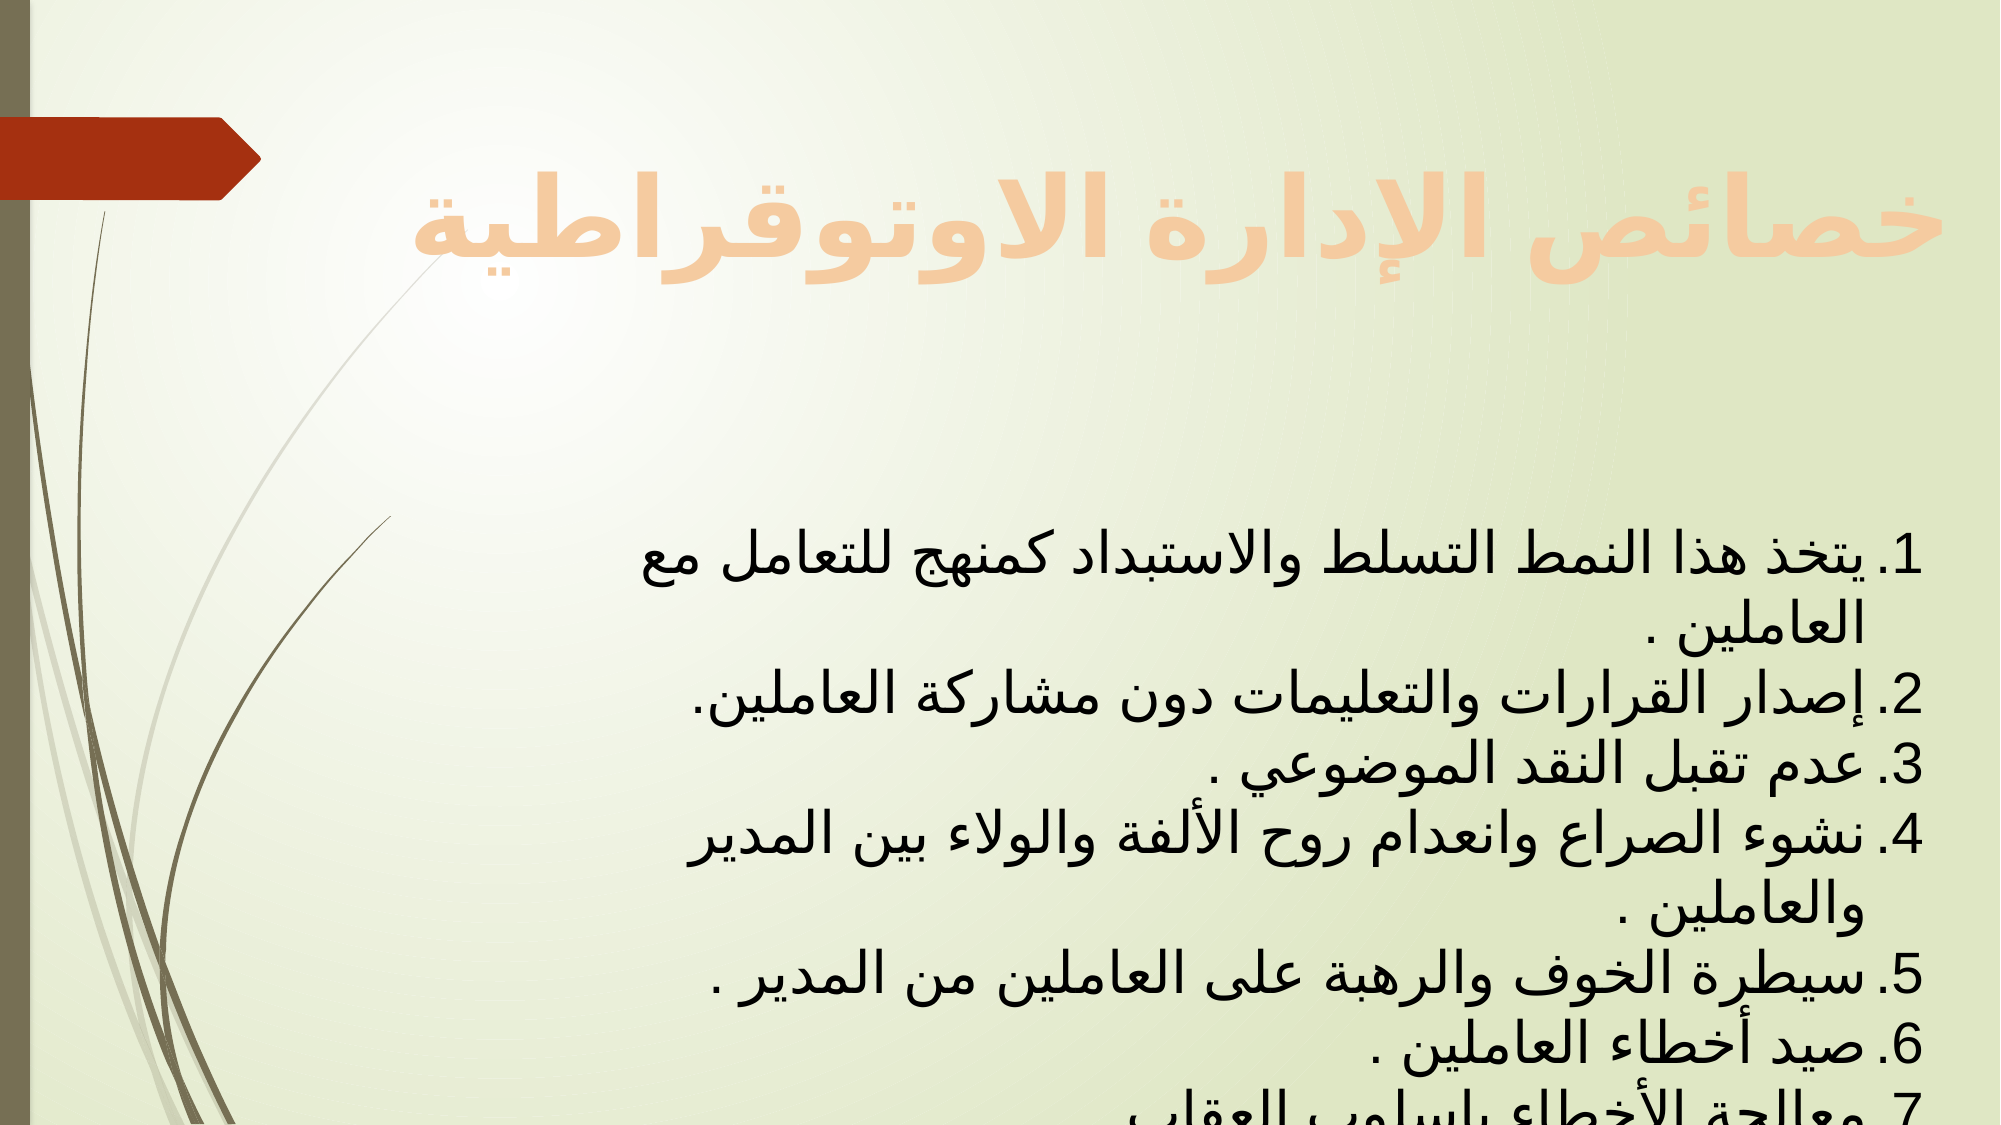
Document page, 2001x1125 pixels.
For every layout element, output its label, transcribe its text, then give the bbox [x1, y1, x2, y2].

text_box خصائص الإدارة الاوتوقراطية [393, 137, 1969, 288]
text_box يتخذ هذا النمط التسلط والاستبداد كمنهج للتعامل مع العاملين . إصدار القرارات والتعليمات دون مشاركة العاملين. عدم تقبل النقد الموضوعي . نشوء الصراع وانعدام روح الألفة والولاء بين المدير والعاملين . سيطرة الخوف والرهبة على العاملين من المدير . صيد أخطاء العاملين . معالجة الأخطاء باسلوب العقاب . [455, 507, 1939, 1125]
